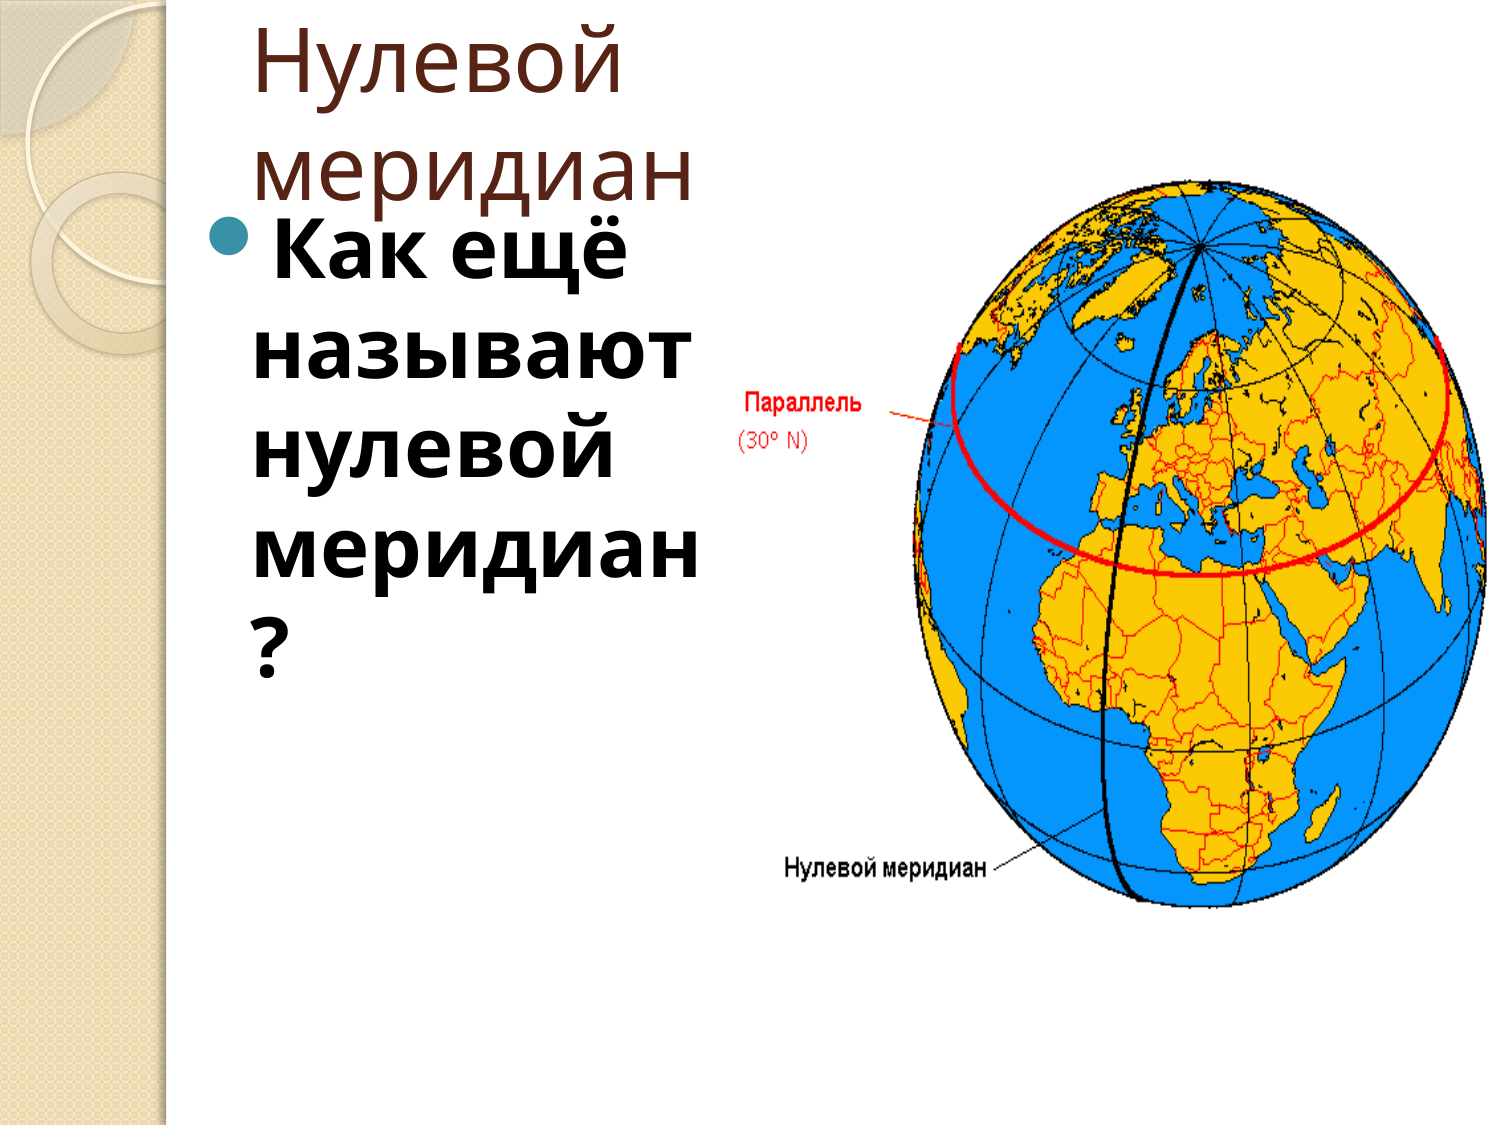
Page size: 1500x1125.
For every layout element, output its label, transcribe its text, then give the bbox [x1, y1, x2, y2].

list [726, 163, 1500, 927]
title Нулевой меридиан [235, 45, 1043, 176]
list Как ещё называют нулевой меридиан? [175, 187, 739, 1015]
